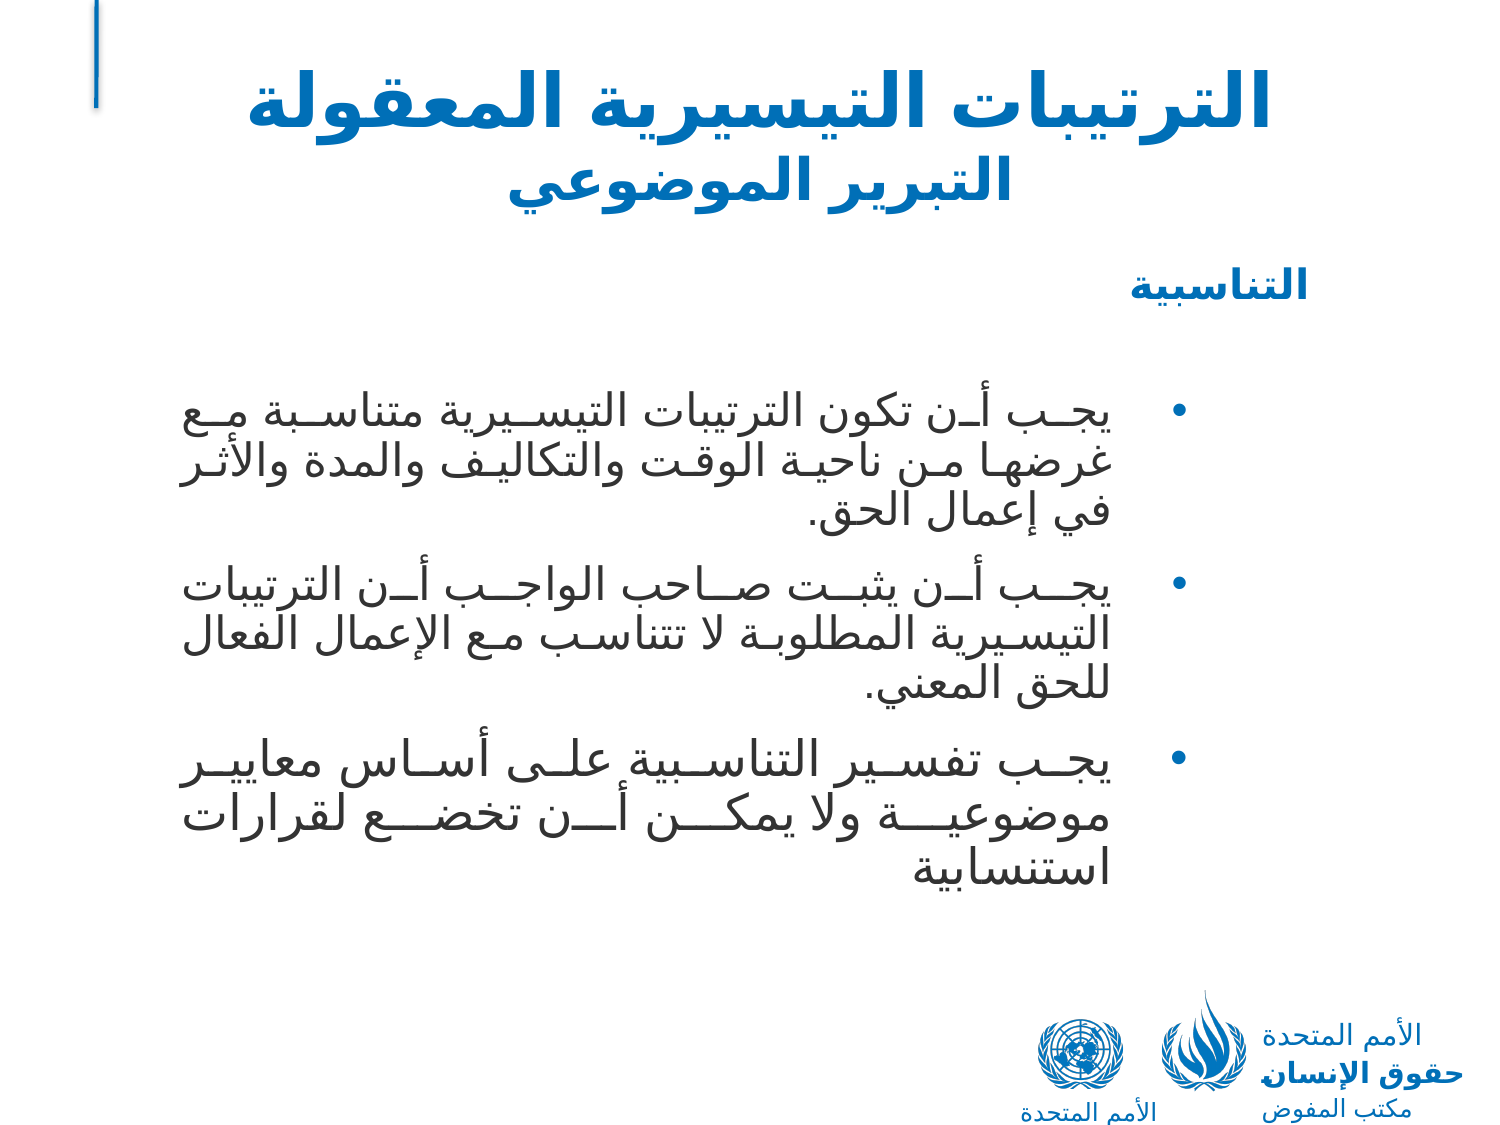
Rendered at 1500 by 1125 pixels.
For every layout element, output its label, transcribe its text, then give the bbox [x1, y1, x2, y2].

text_box الأمم المتحدة حقوق الإنسان مكتب المفوض السامي [1246, 1009, 1500, 1098]
picture [1037, 990, 1457, 1107]
title الترتيبات التيسيرية المعقولة التبرير الموضوعي [64, 45, 1456, 224]
text_box الأمم المتحدة [982, 1089, 1195, 1125]
text_box التناسبية يجب أن تكون الترتيبات التيسيرية متناسبة مع غرضها من ناحية الوقت والتكاليف والمدة والأثر في إعمال الحق. يجب أن يثبت صاحب الواجب أن الترتيبات التيسيرية المطلوبة لا تتناسب مع الإعمال الفعال للحق المعني. يجب تفسير التناسبية على أساس معايير موضوعية ولا يمكن أن تخضع لقرارات استنسابية [166, 256, 1325, 925]
